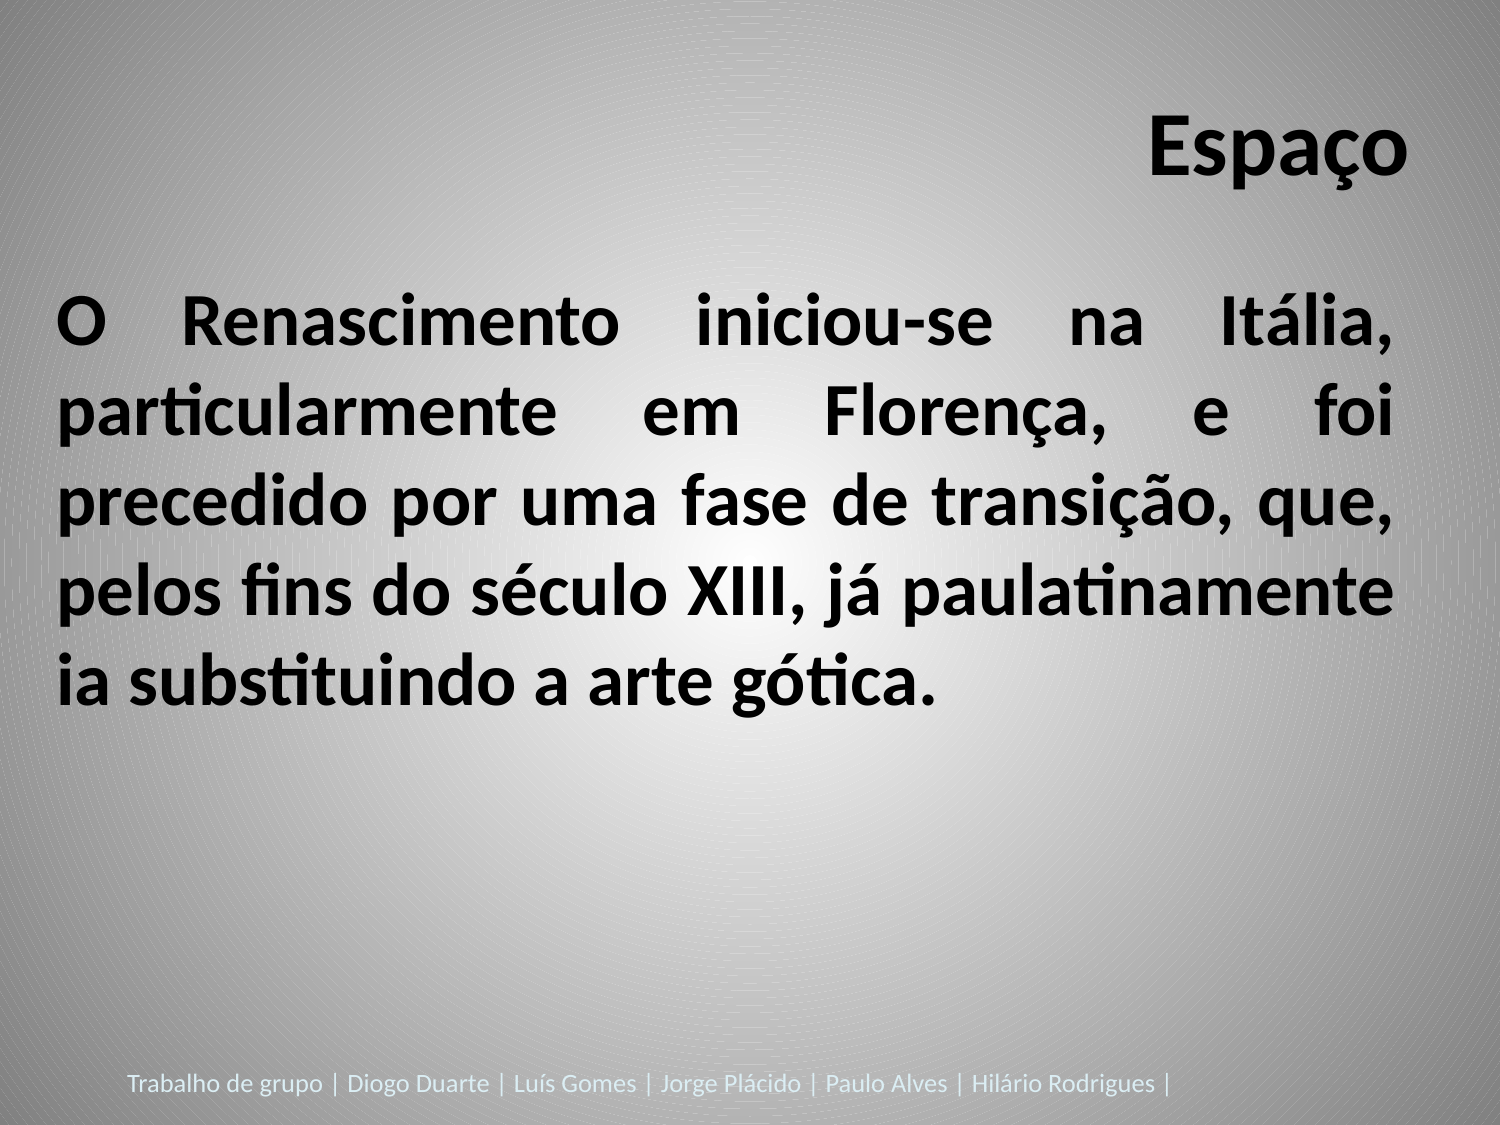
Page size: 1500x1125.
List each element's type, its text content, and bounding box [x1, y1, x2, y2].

text_box O Renascimento iniciou-se na Itália, particularmente em Florença, e foi precedido por uma fase de transição, que, pelos fins do século XIII, já paulatinamente ia substituindo a arte gótica. [41, 262, 1412, 728]
text_box Espaço [74, 45, 1425, 233]
text_box Trabalho de grupo | Diogo Duarte | Luís Gomes | Jorge Plácido | Paulo Alves | Hilário Rodrigues | [112, 1058, 1270, 1106]
